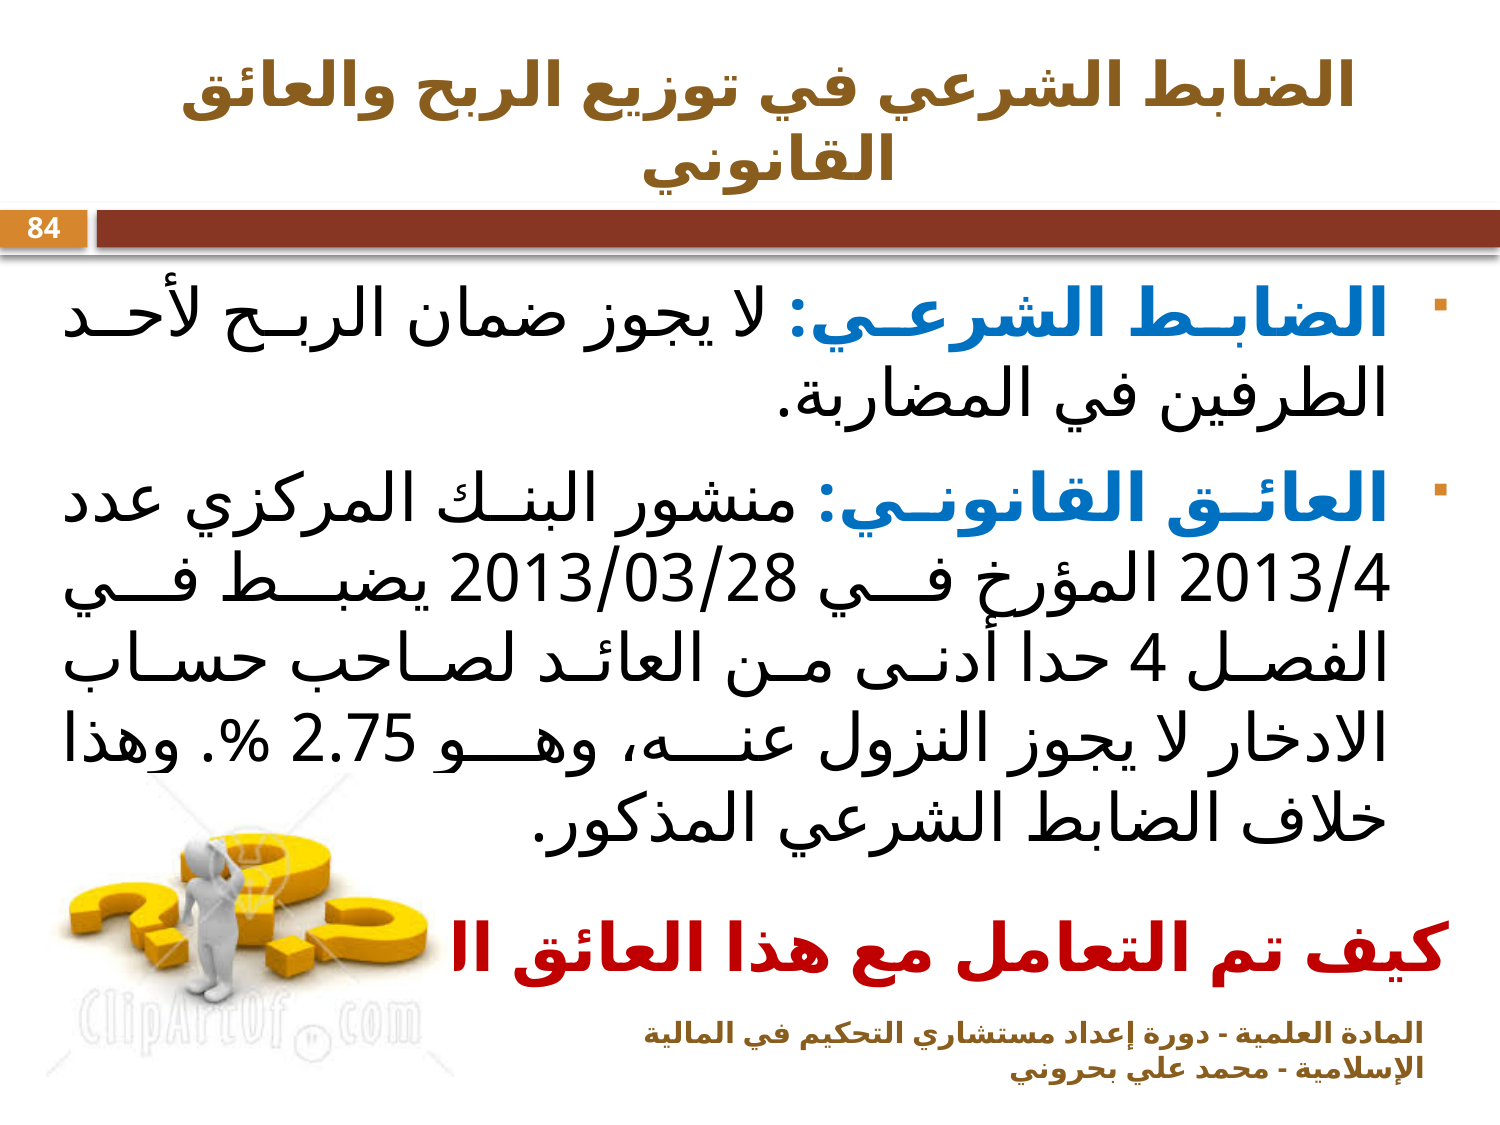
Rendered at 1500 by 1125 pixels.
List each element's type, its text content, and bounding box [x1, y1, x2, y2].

title الضابط الشرعي في توزيع الربح والعائق القانوني [100, 37, 1438, 200]
slide_number 84 [0, 208, 88, 249]
footer المادة العلمية - دورة إعداد مستشاري التحكيم في المالية الإسلامية - محمد علي بحروني [550, 1019, 1441, 1080]
picture [46, 773, 454, 1077]
list الضابط الشرعي: لا يجوز ضمان الربح لأحد الطرفين في المضاربة. العائق القانوني: منشور البنك المركزي عدد 2013/4 المؤرخ في 2013/03/28 يضبط في الفصل 4 حدا أدنى من العائد لصاحب حساب الادخار لا يجوز النزول عنه، وهو 2.75 %. وهذا خلاف الضابط الشرعي المذكور. كيف تم التعامل مع هذا العائق القانوني؟ [46, 262, 1465, 1000]
